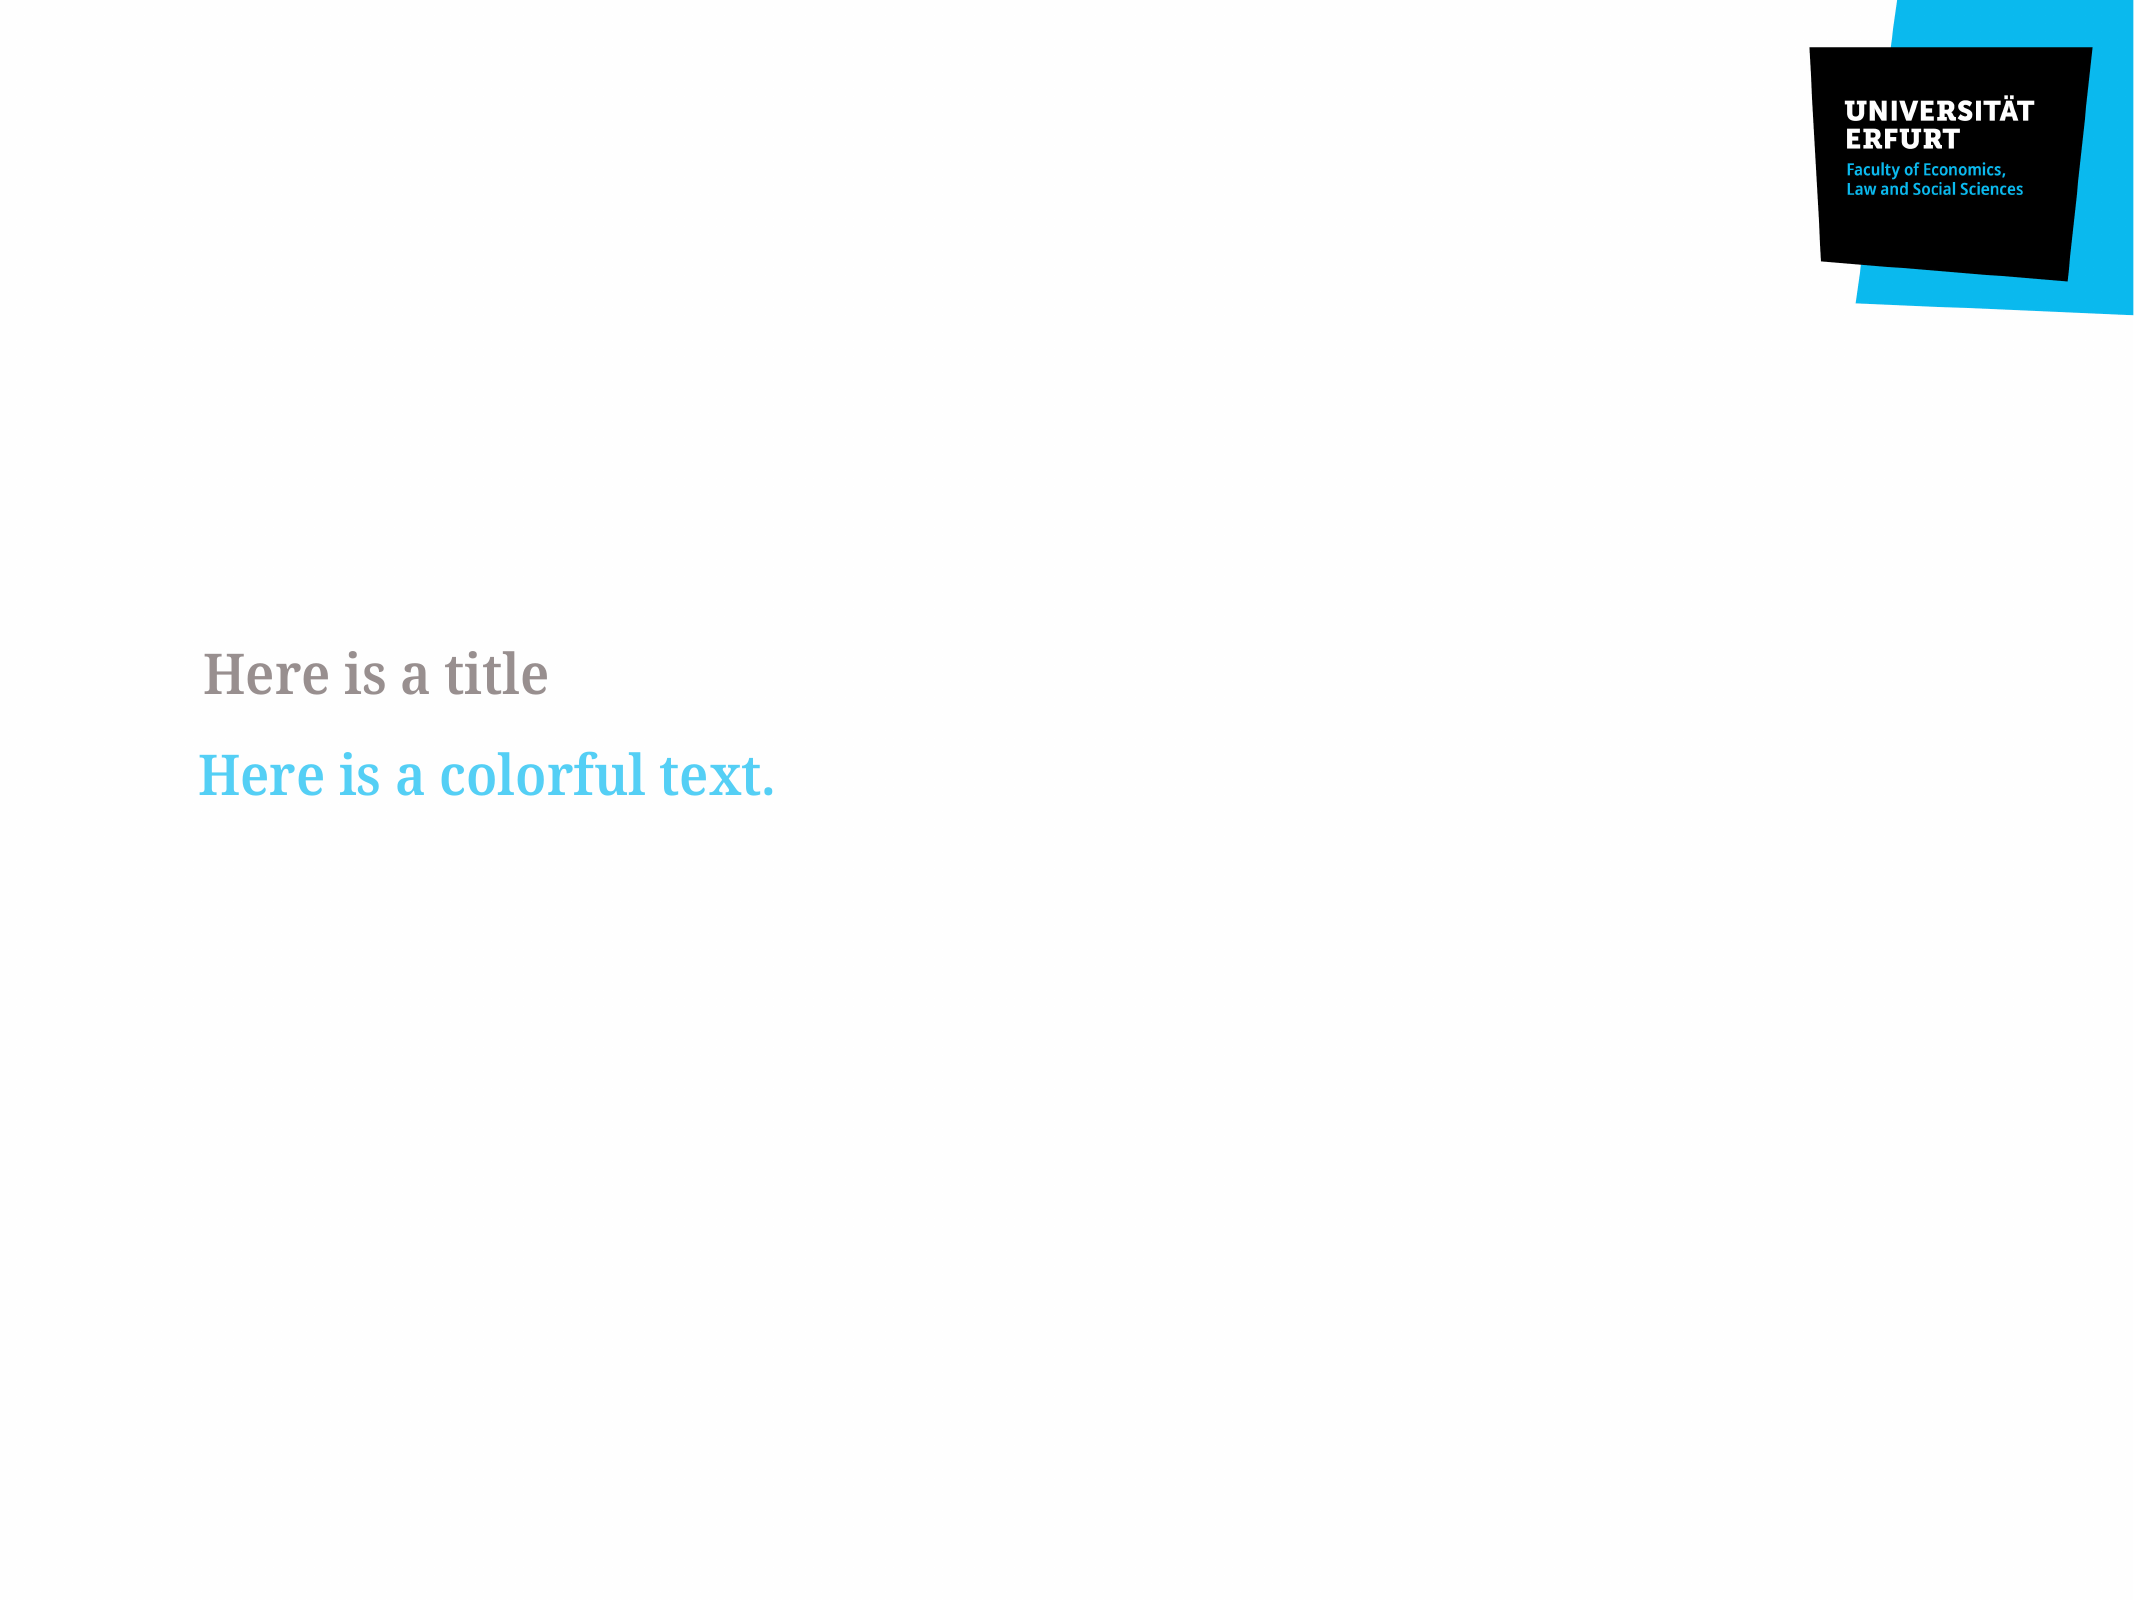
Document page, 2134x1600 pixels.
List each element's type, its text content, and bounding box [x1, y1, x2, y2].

text_box Here is a title [195, 629, 1328, 714]
text_box Here is a colorful text. [190, 730, 1323, 815]
picture [0, 0, 2134, 1600]
